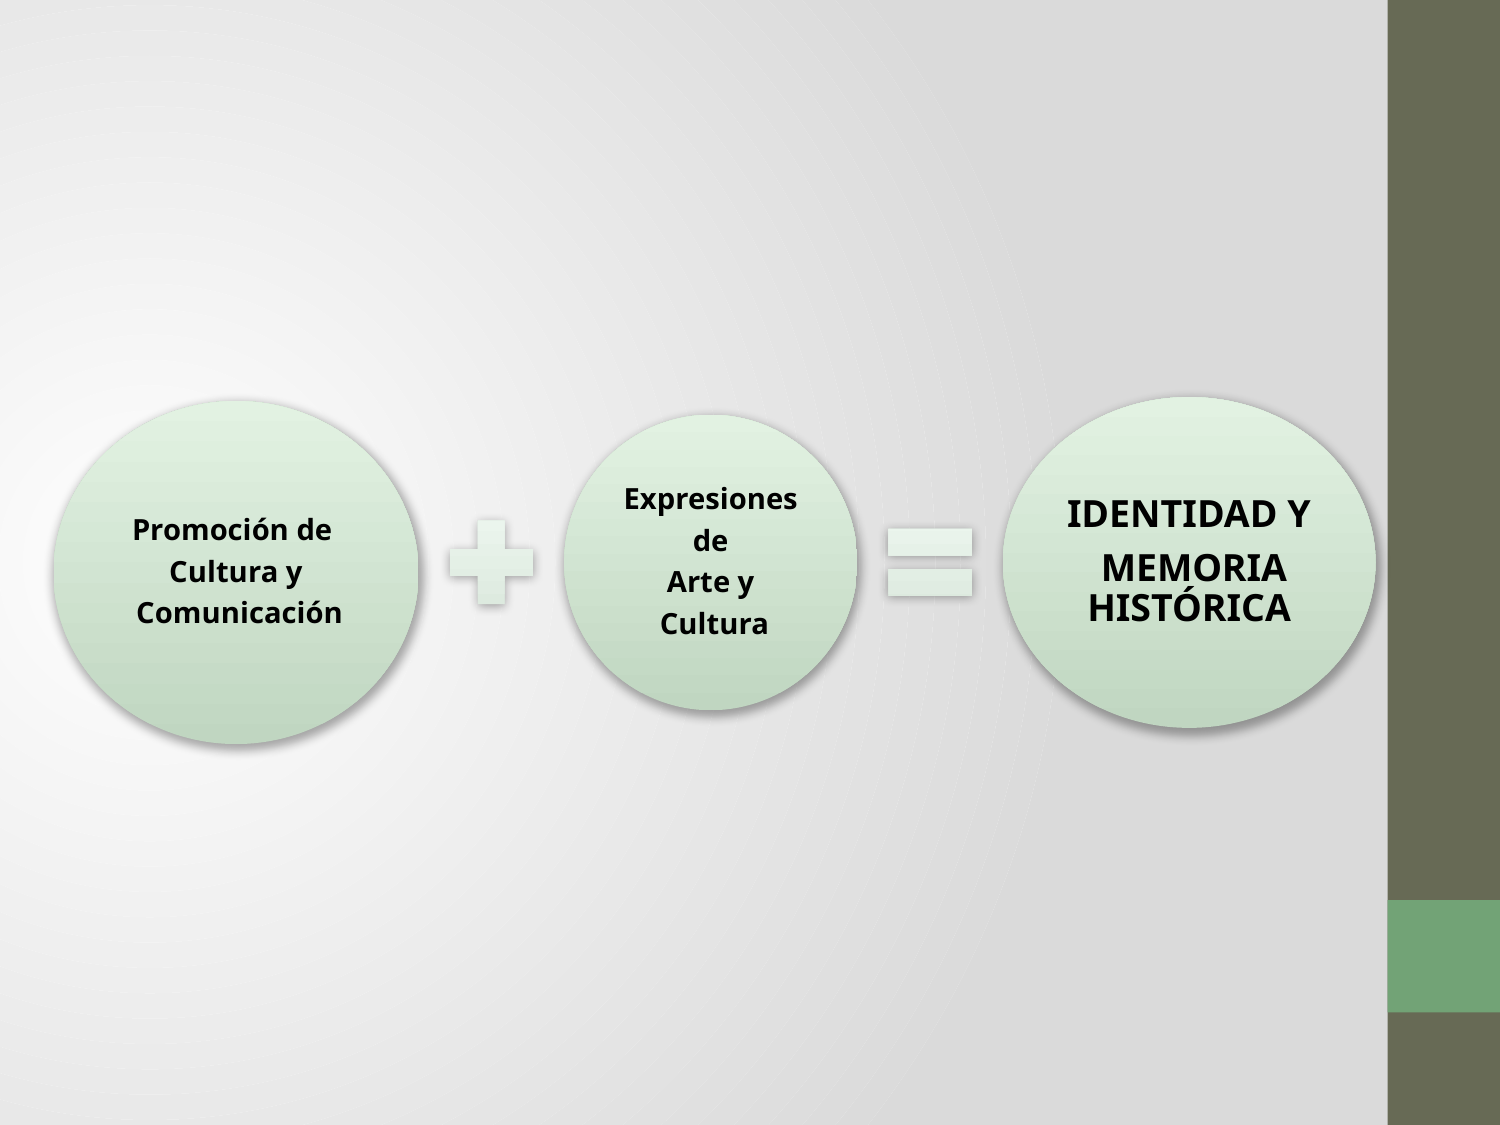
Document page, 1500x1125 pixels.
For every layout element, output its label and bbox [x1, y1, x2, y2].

text_box [52, 30, 1377, 1095]
